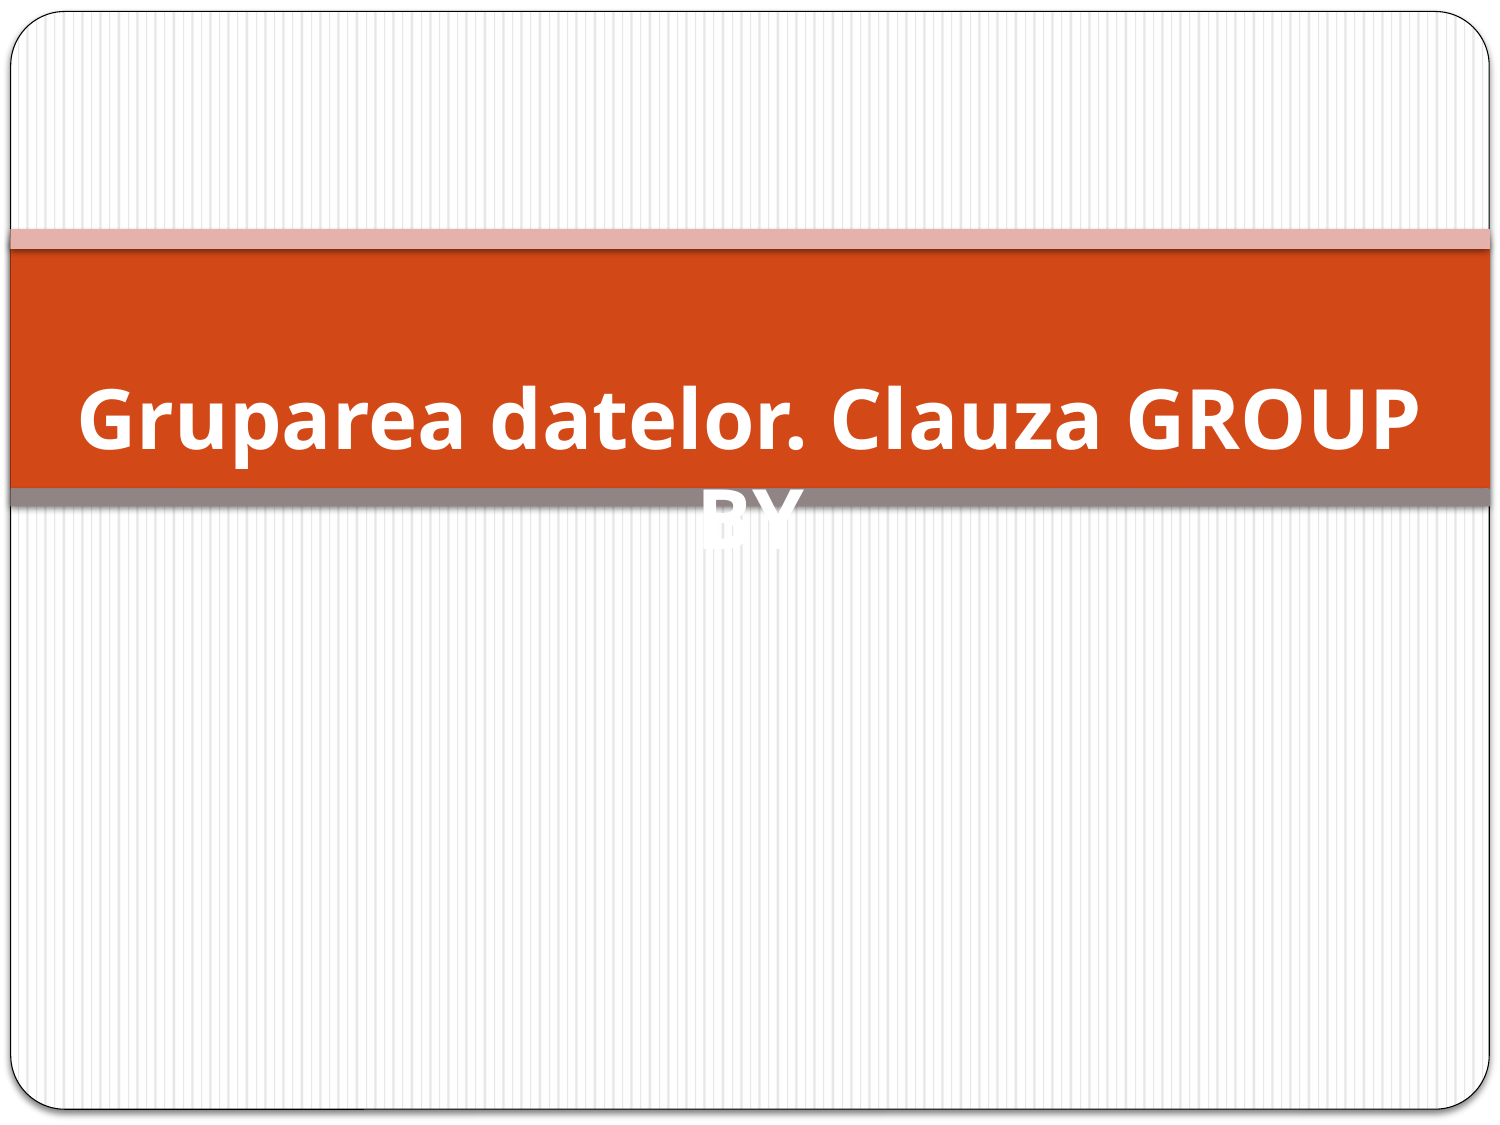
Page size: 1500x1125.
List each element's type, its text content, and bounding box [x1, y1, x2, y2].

title Gruparea datelor. Clauza GROUP BY [35, 349, 1465, 591]
